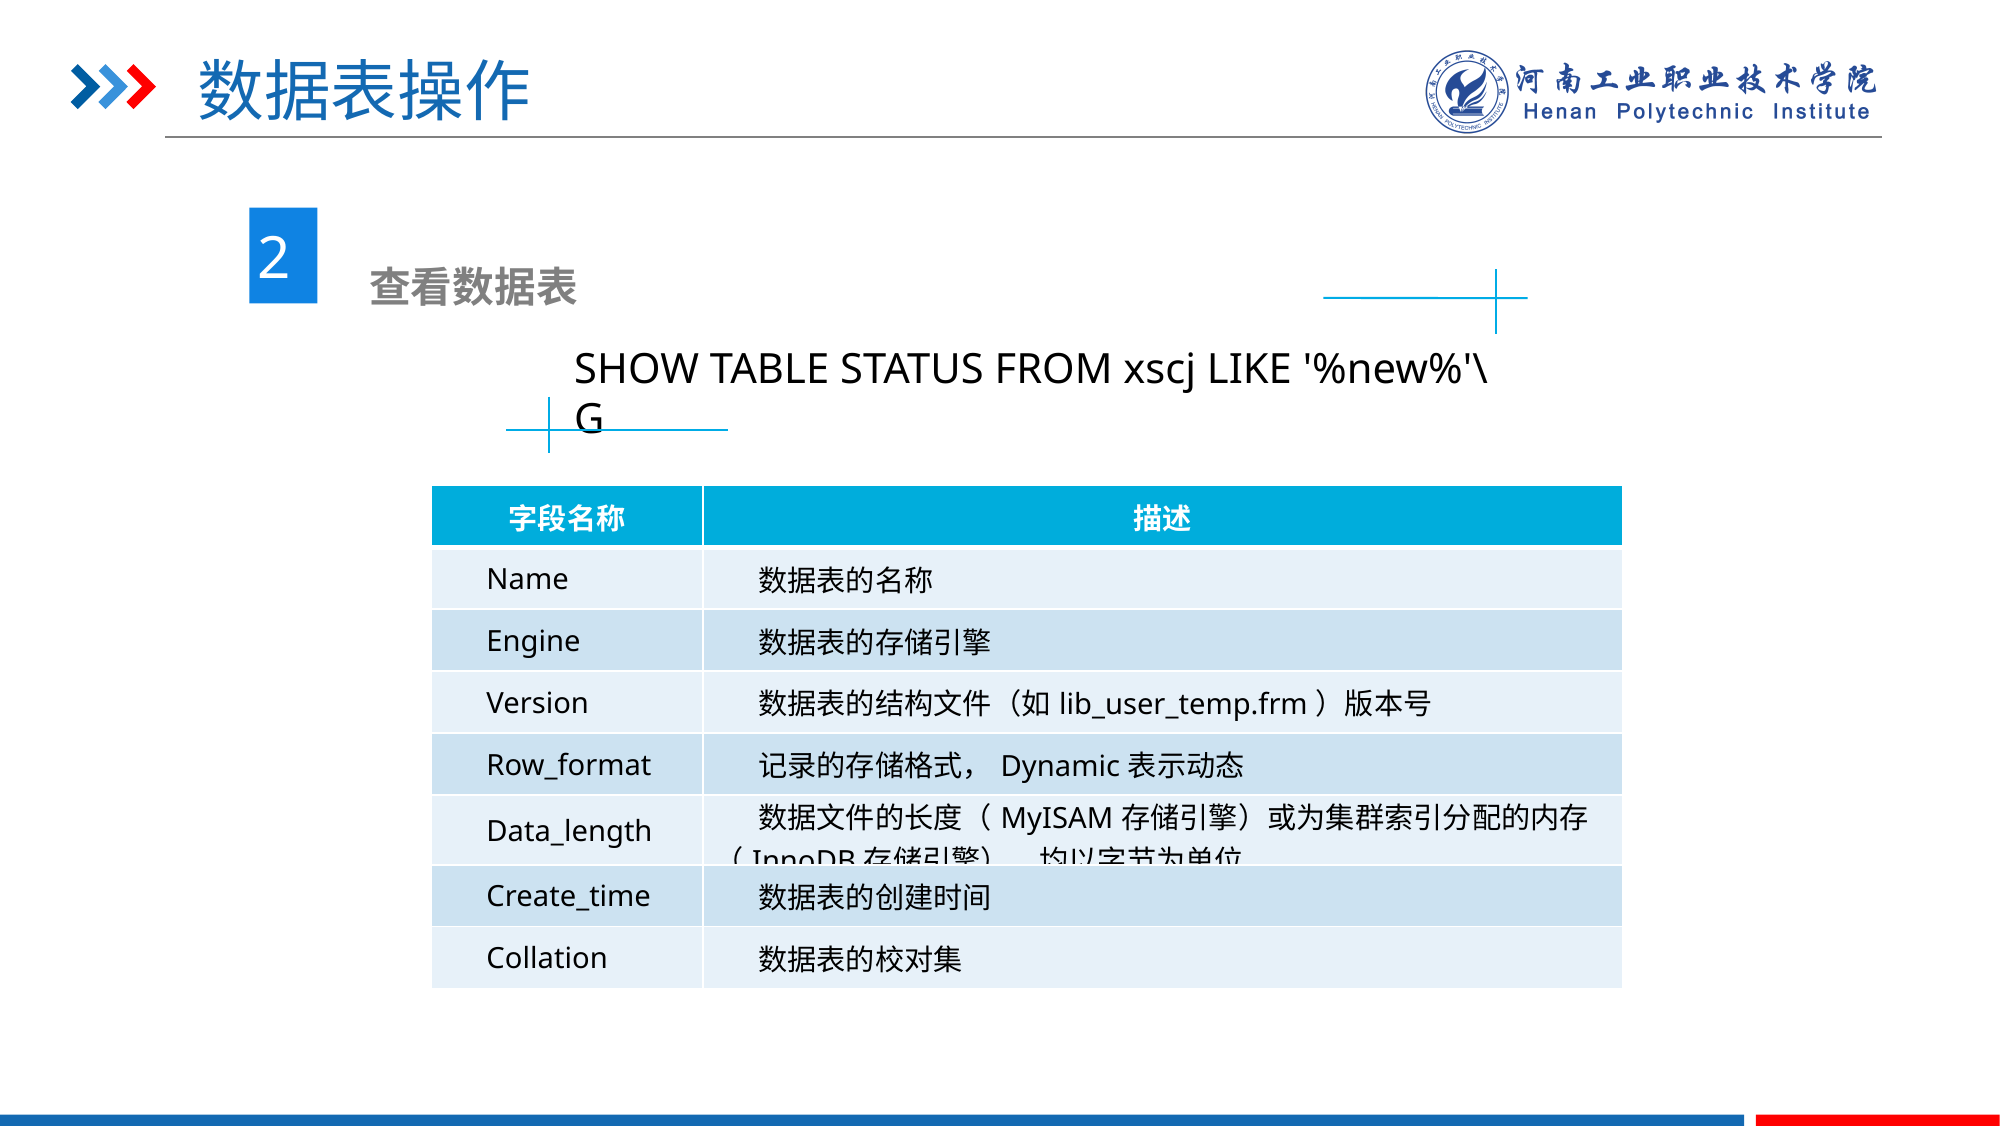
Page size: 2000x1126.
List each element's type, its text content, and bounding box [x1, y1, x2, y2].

picture [1407, 46, 1882, 140]
table_cell 数据表的校对集 [704, 927, 1622, 988]
table_cell 记录的存储格式，Dynamic表示动态 [704, 734, 1622, 794]
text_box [505, 396, 729, 454]
table_cell 数据表的存储引擎 [704, 610, 1622, 670]
table_cell 数据文件的长度（MyISAM存储引擎）或为集群索引分配的内存（InnoDB存储引擎），均以字节为单位 [704, 796, 1622, 864]
table_header 描述 [704, 486, 1622, 545]
table_cell Version [432, 672, 702, 732]
table_cell Collation [432, 927, 702, 988]
table_header 字段名称 [432, 486, 702, 545]
table_cell 数据表的结构文件（如lib_user_temp.frm）版本号 [704, 672, 1622, 732]
table_cell 数据表的名称 [704, 550, 1622, 608]
table_cell Create_time [432, 866, 702, 926]
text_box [249, 207, 318, 304]
title 数据表操作 [177, 25, 952, 153]
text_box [1323, 269, 1528, 335]
table_cell Engine [432, 610, 702, 670]
table_cell 数据表的创建时间 [704, 866, 1622, 926]
text_box 查看数据表 [319, 245, 1092, 380]
table_cell Row_format [432, 734, 702, 794]
text_box SHOW TABLE STATUS FROM xscj LIKE '%new%'\G [559, 334, 1524, 449]
table_cell Data_length [432, 796, 702, 864]
table_cell Name [432, 550, 702, 608]
